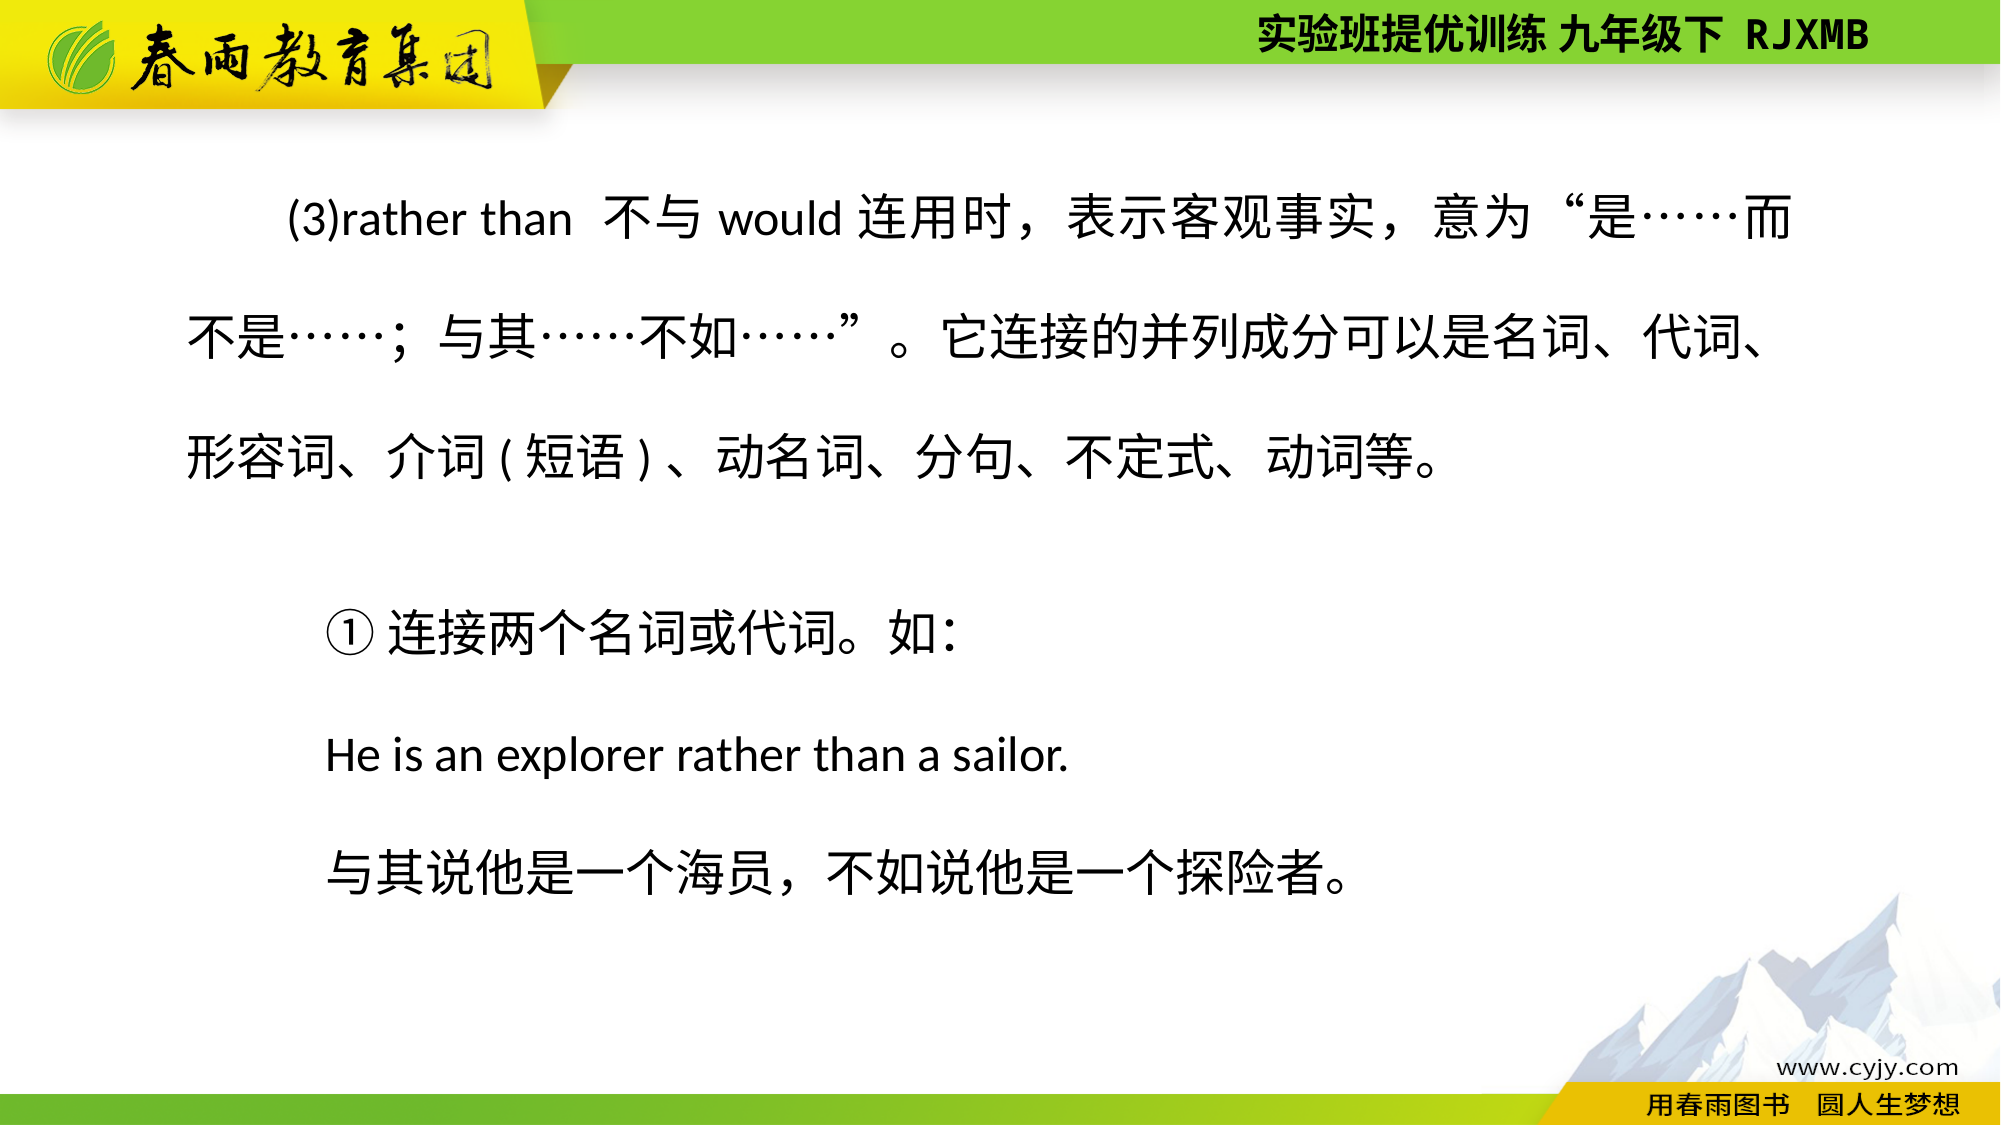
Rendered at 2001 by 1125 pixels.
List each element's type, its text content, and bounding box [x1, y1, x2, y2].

text_box ①连接两个名词或代词。如： He is an explorer rather than a sailor. 与其说他是一个海员，不如说他是一个探险者。 [210, 533, 1520, 909]
picture [0, 0, 2001, 1125]
text_box (3)rather than 不与would连用时，表示客观事实，意为“是……而不是……；与其……不如……”。它连接的并列成分可以是名词、代词、形容词、介词(短语)、动名词、分句、不定式、动词等。 [171, 117, 1809, 493]
